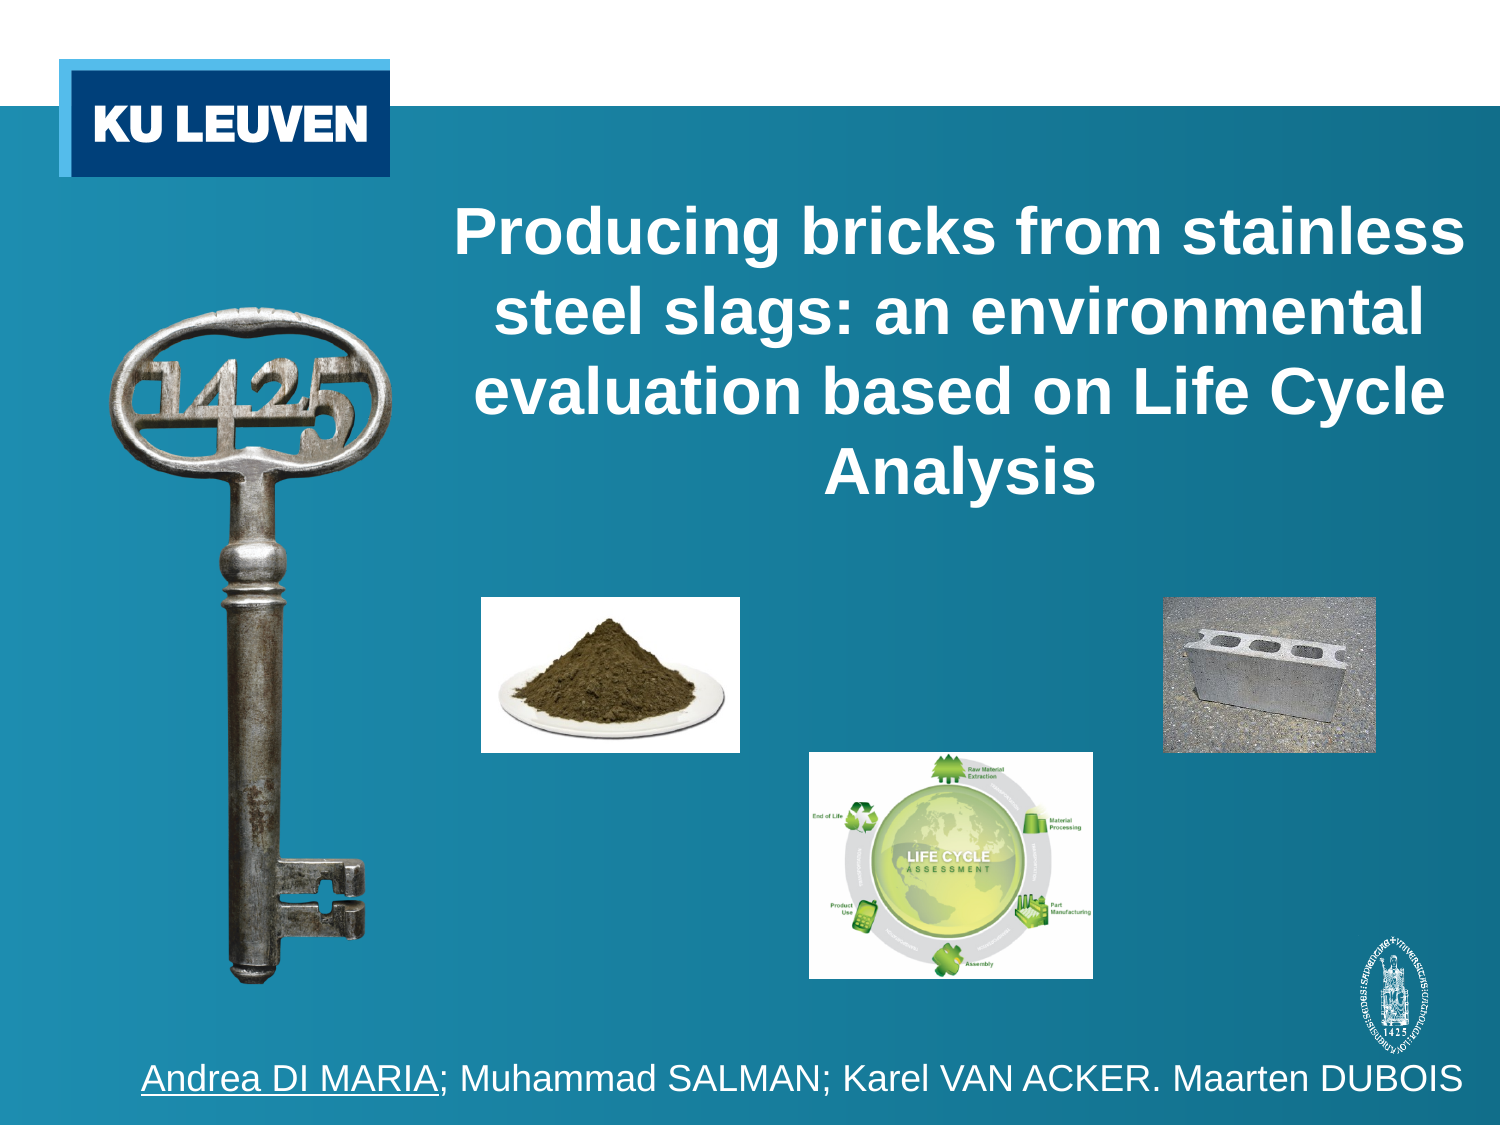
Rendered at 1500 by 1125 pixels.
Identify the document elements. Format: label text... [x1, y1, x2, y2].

picture [481, 597, 740, 754]
picture [1163, 597, 1377, 754]
picture [1358, 935, 1430, 1046]
picture [59, 59, 390, 177]
picture [100, 295, 403, 1000]
picture [808, 752, 1093, 980]
text_box Andrea DI MARIA; Muhammad SALMAN; Karel VAN ACKER. Maarten DUBOIS [88, 1046, 1500, 1107]
text_box Producing bricks from stainless steel slags: an environmental evaluation based on Life Cycle Analysis [419, 180, 1500, 515]
